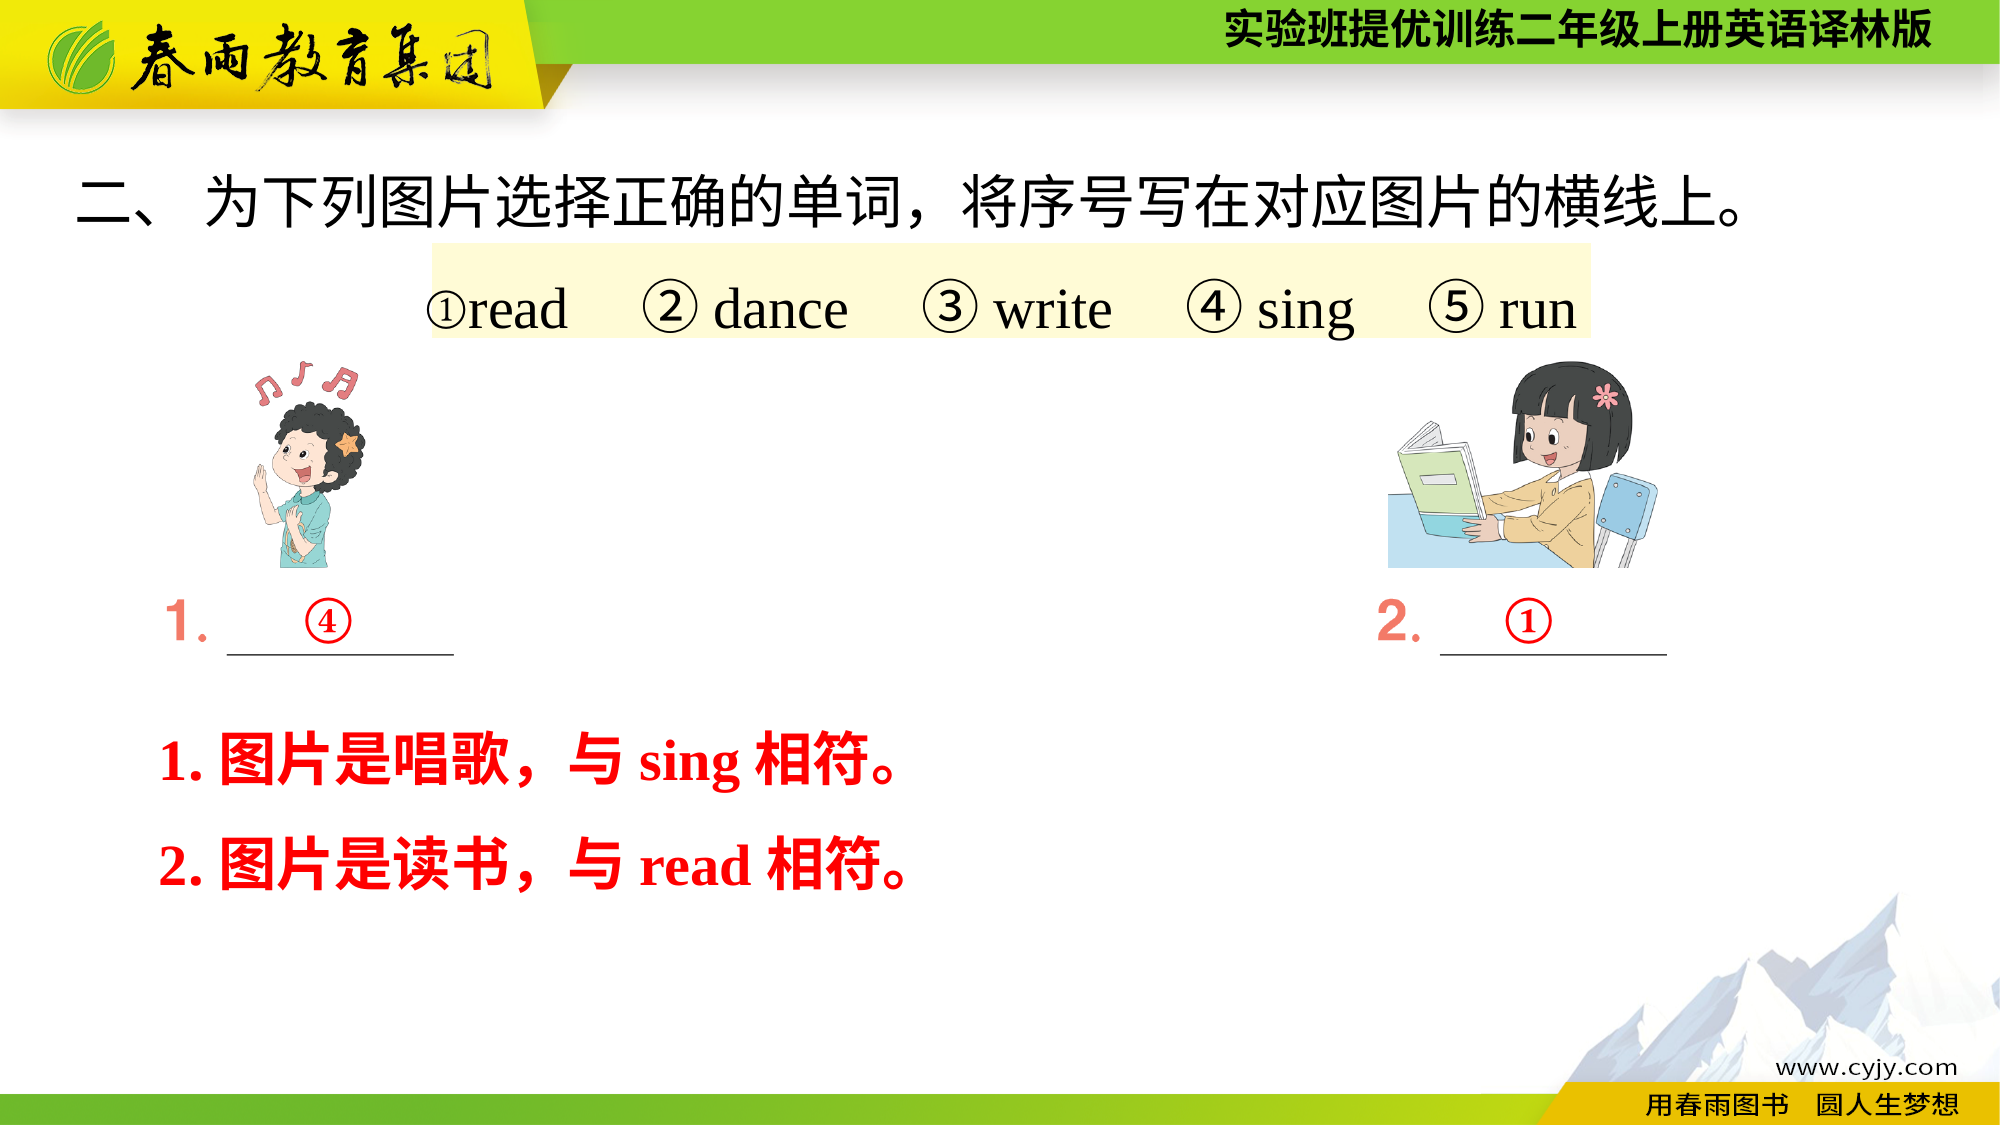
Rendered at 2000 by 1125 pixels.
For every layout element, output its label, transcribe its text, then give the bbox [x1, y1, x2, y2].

text_box 1.图片是唱歌，与sing相符。 2.图片是读书，与read相符。 [143, 679, 1969, 905]
picture [0, 0, 2000, 1125]
list 二、 为下列图片选择正确的单词，将序号写在对应图片的横线上。 ①read ②dance ③write ④sing ⑤run [59, 122, 1944, 337]
